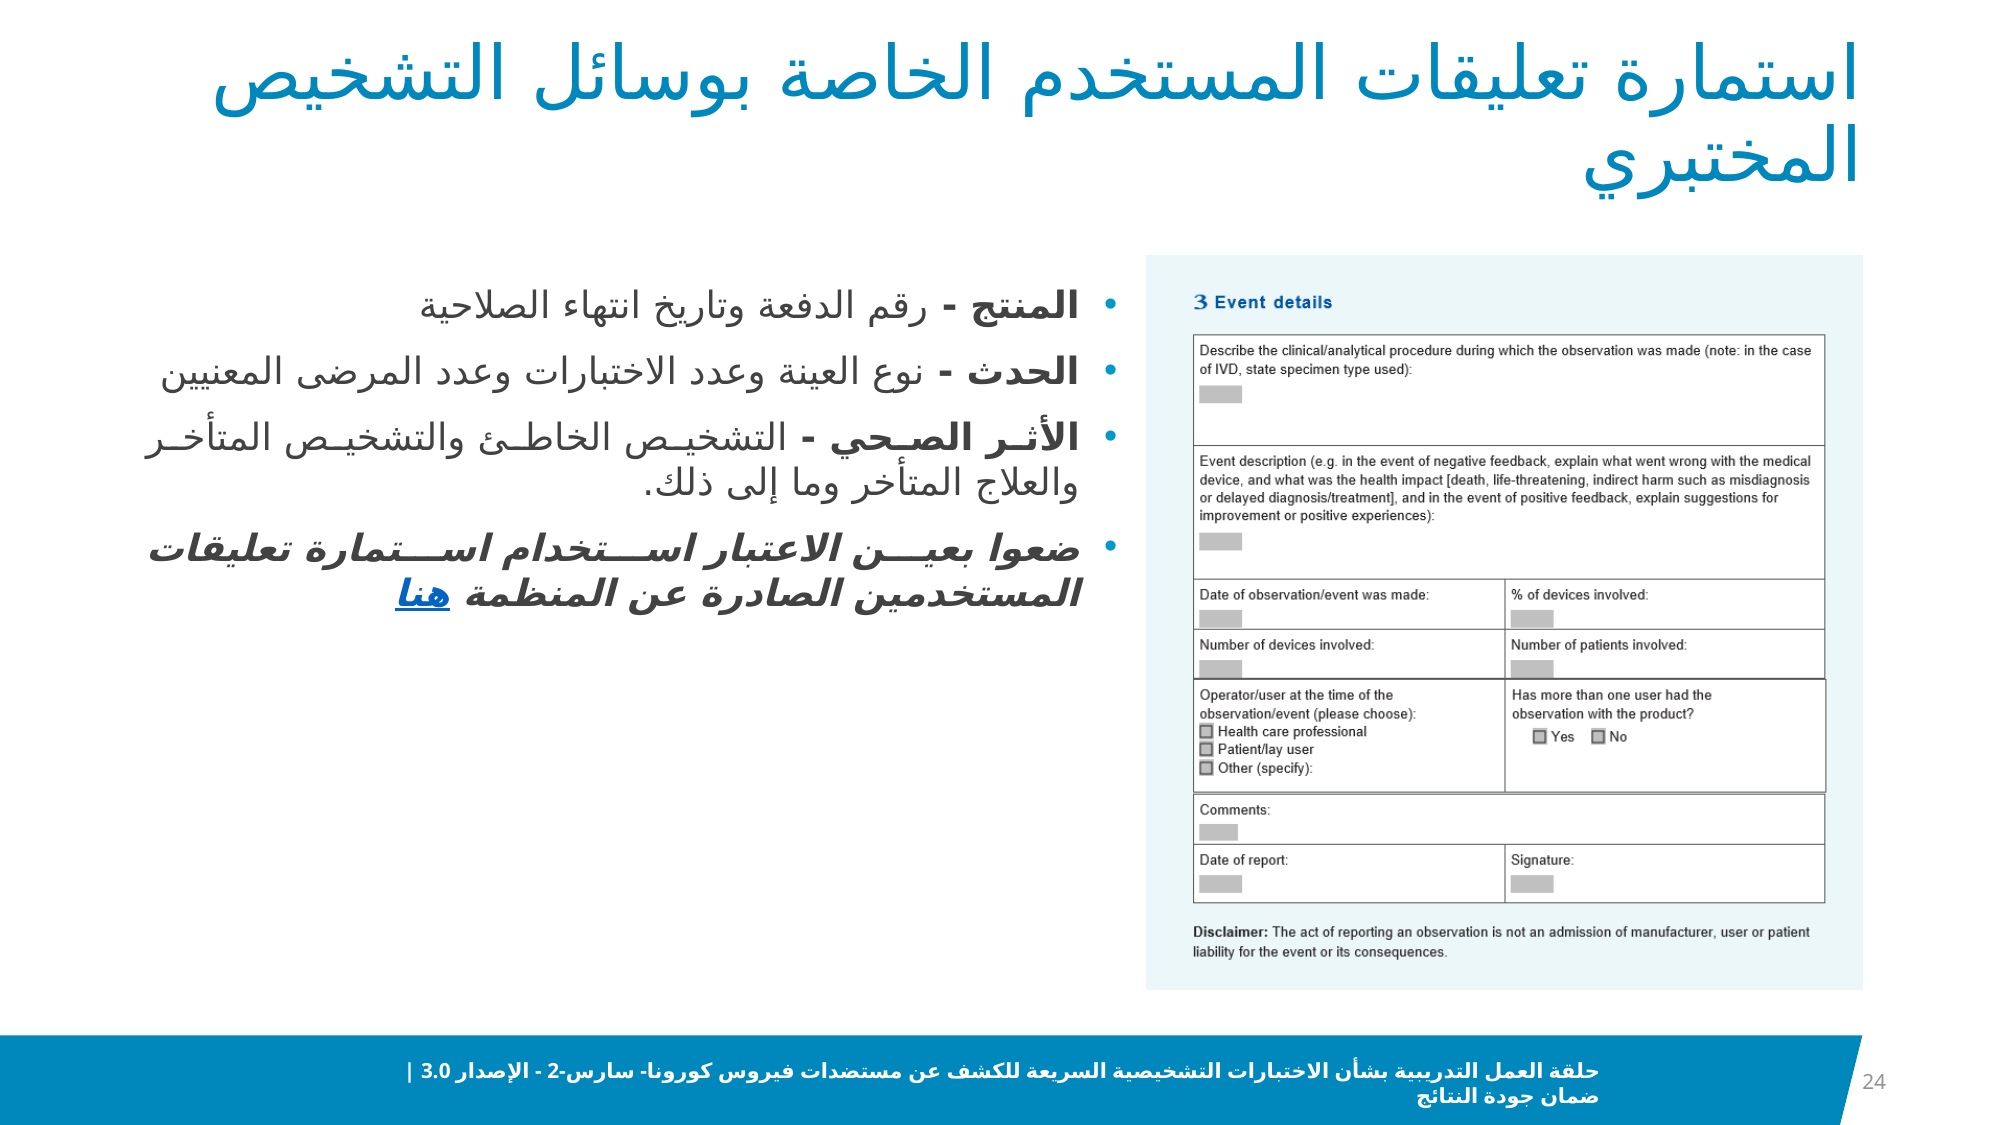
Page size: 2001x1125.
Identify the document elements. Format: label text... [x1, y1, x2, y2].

list المنتج - رقم الدفعة وتاريخ انتهاء الصلاحية الحدث - نوع العينة وعدد الاختبارات وعدد المرضى المعنيين الأثر الصحي - التشخيص الخاطئ والتشخيص المتأخر والعلاج المتأخر وما إلى ذلك. ضعوا بعين الاعتبار استخدام استمارة تعليقات المستخدمين الصادرة عن المنظمة هنا [143, 280, 1121, 681]
picture [1146, 255, 1863, 990]
footer حلقة العمل التدريبية بشأن الاختبارات التشخيصية السريعة للكشف عن مستضدات فيروس كورونا- سارس-2 - الإصدار 3.0 | ضمان جودة النتائج [399, 1041, 1600, 1124]
slide_number 24 [1862, 1035, 1947, 1125]
title استمارة تعليقات المستخدم الخاصة بوسائل التشخيص المختبري [137, 42, 1863, 198]
